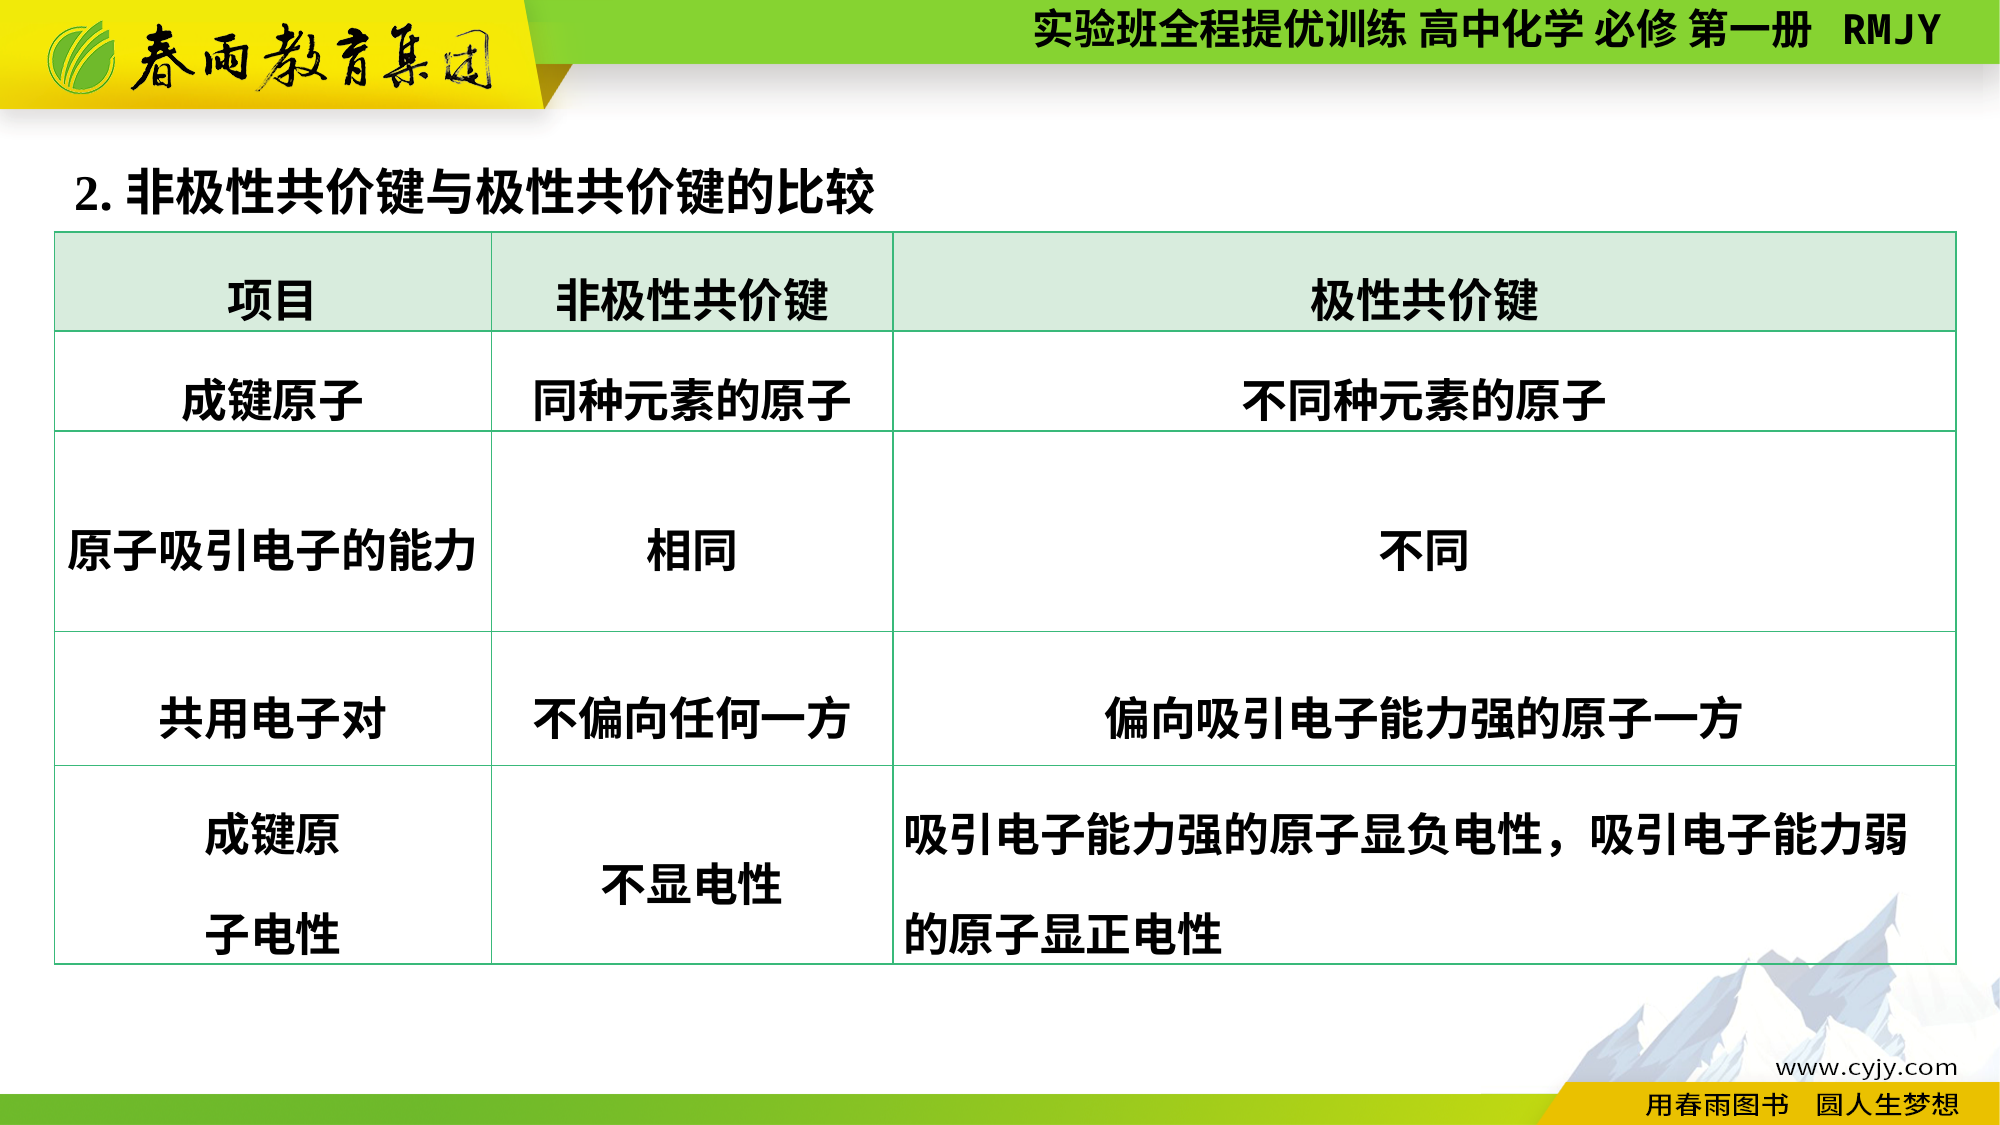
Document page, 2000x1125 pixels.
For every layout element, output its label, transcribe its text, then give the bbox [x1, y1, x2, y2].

table_cell 不显电性 [492, 766, 892, 963]
table_cell 成键原 子电性 [55, 766, 491, 963]
table_cell 成键原子 [55, 332, 491, 430]
table_header 非极性共价键 [492, 233, 892, 330]
picture [0, 0, 2000, 1125]
table_header 项目 [55, 233, 491, 330]
list 2.非极性共价键与极性共价键的比较 [59, 122, 1944, 217]
table_cell 不偏向任何一方 [492, 632, 892, 765]
table_cell 不同种元素的原子 [894, 332, 1955, 430]
table_cell 吸引电子能力强的原子显负电性，吸引电子能力弱的原子显正电性 [894, 766, 1955, 963]
table_cell 同种元素的原子 [492, 332, 892, 430]
table_cell 原子吸引电子的能力 [55, 432, 491, 631]
table_cell 共用电子对 [55, 632, 491, 765]
table_cell 不同 [894, 432, 1955, 631]
table_cell 相同 [492, 432, 892, 631]
table_header 极性共价键 [894, 233, 1955, 330]
table_cell 偏向吸引电子能力强的原子一方 [894, 632, 1955, 765]
